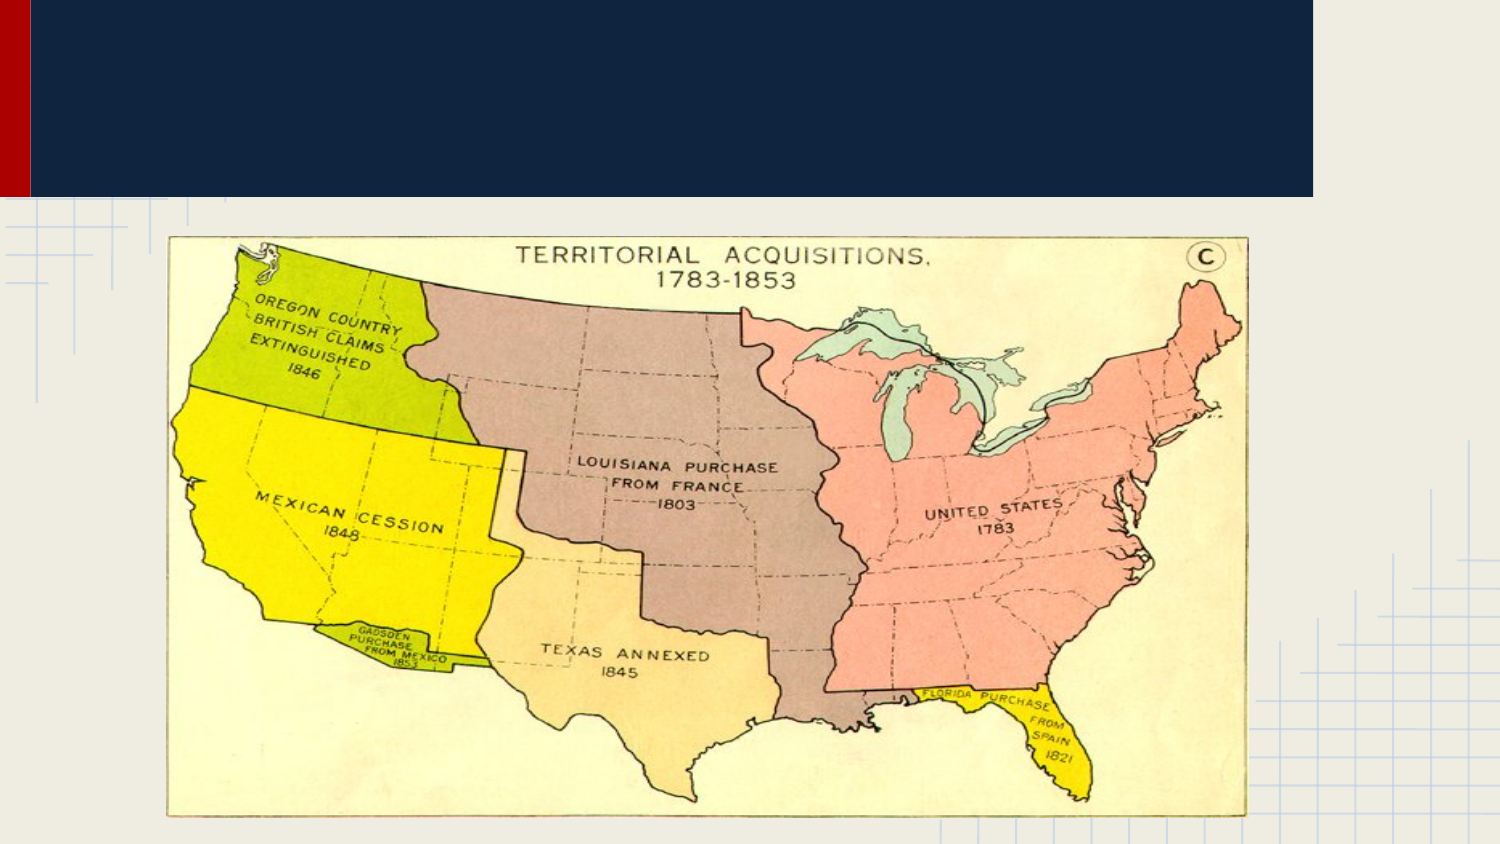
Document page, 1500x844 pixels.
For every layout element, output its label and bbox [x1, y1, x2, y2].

picture [166, 235, 1249, 819]
